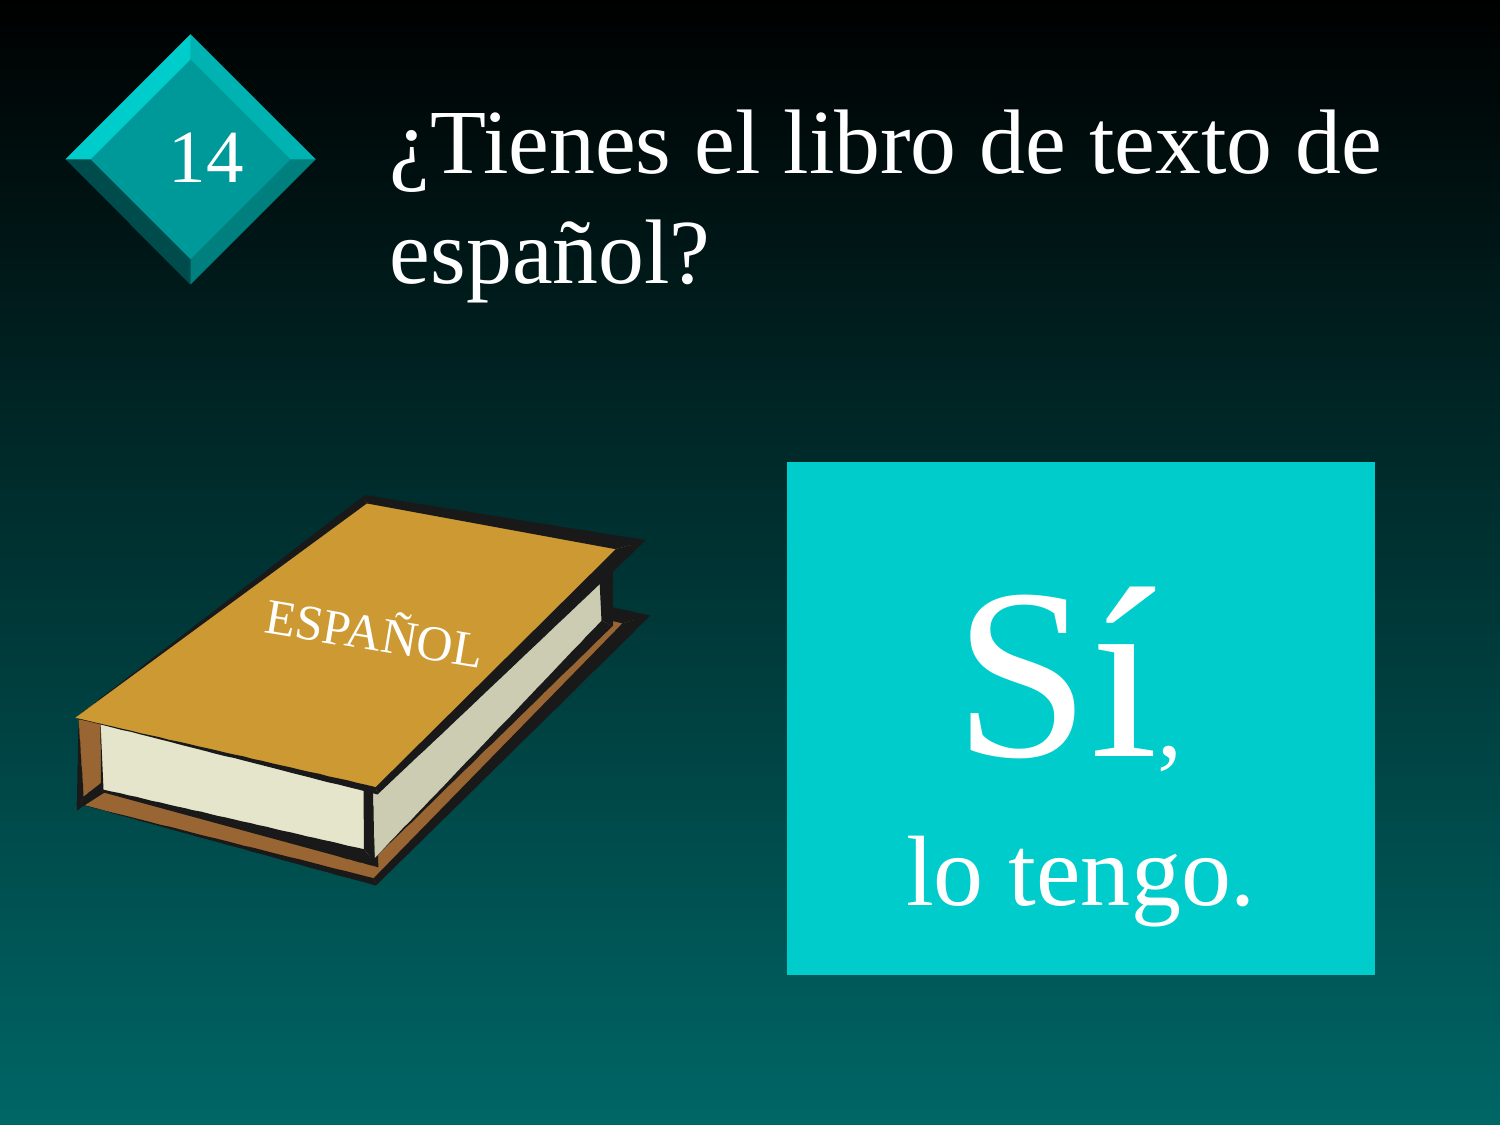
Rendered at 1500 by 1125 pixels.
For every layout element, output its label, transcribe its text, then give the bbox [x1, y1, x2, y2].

text_box ¿Tienes el libro de texto de español? [374, 74, 1438, 310]
text_box Sí, lo tengo. [787, 462, 1375, 975]
picture [74, 494, 651, 886]
text_box 14 [137, 99, 275, 205]
text_box [1212, 99, 1388, 250]
